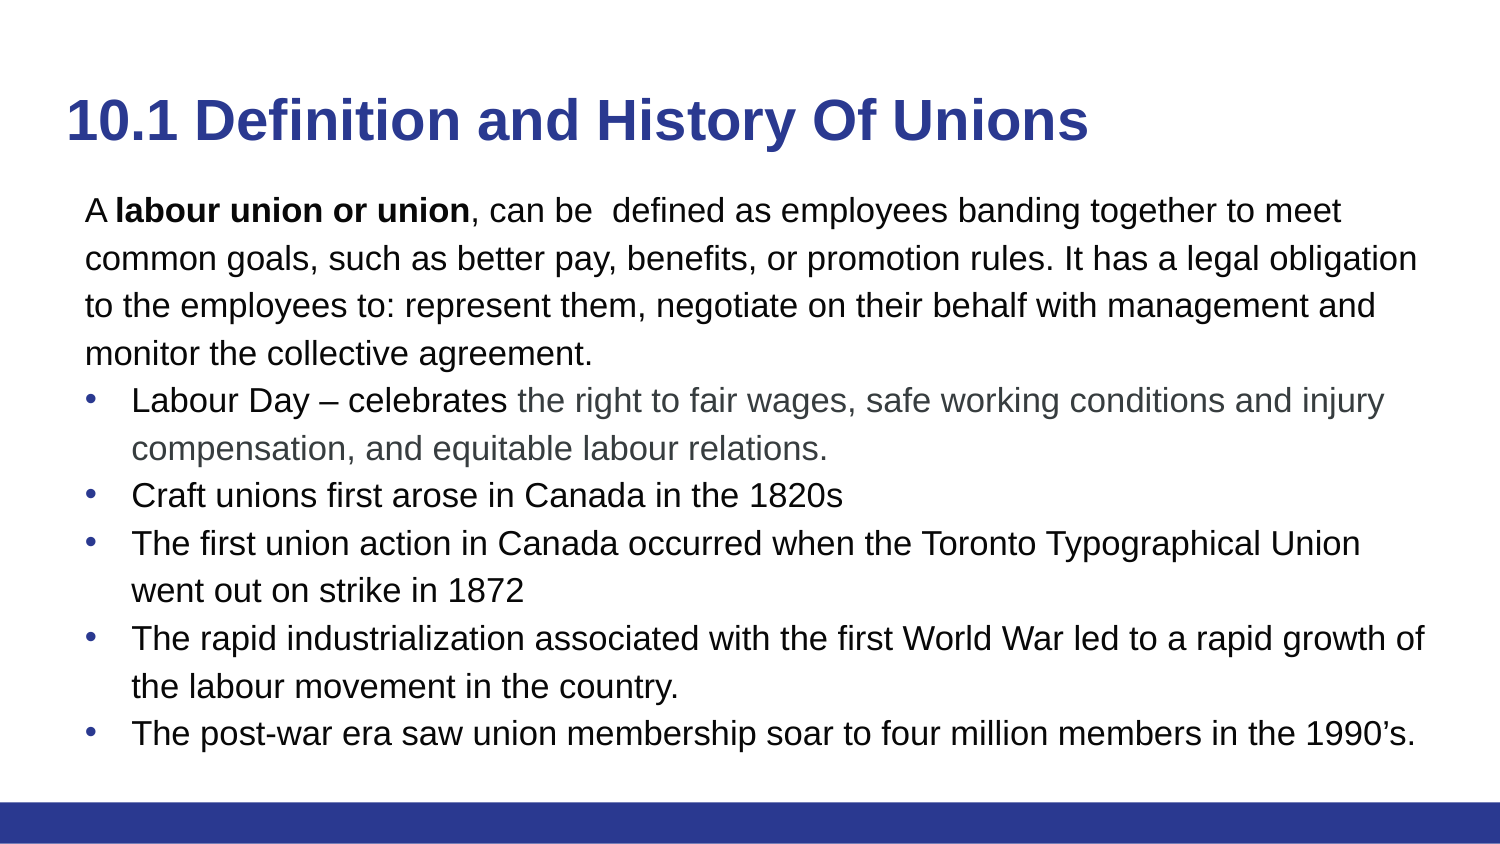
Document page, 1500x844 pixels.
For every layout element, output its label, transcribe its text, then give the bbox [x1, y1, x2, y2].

list A labour union or union, can be defined as employees banding together to meet common goals, such as better pay, benefits, or promotion rules. It has a legal obligation to the employees to: represent them, negotiate on their behalf with management and monitor the collective agreement. Labour Day – celebrates the right to fair wages, safe working conditions and injury compensation, and equitable labour relations. Craft unions first arose in Canada in the 1820s The first union action in Canada occurred when the Toronto Typographical Union went out on strike in 1872 The rapid industrialization associated with the first World War led to a rapid growth of the labour movement in the country. The post-war era saw union membership soar to four million members in the 1990’s. [51, 166, 1449, 777]
title 10.1 Definition and History Of Unions [51, 67, 1449, 166]
